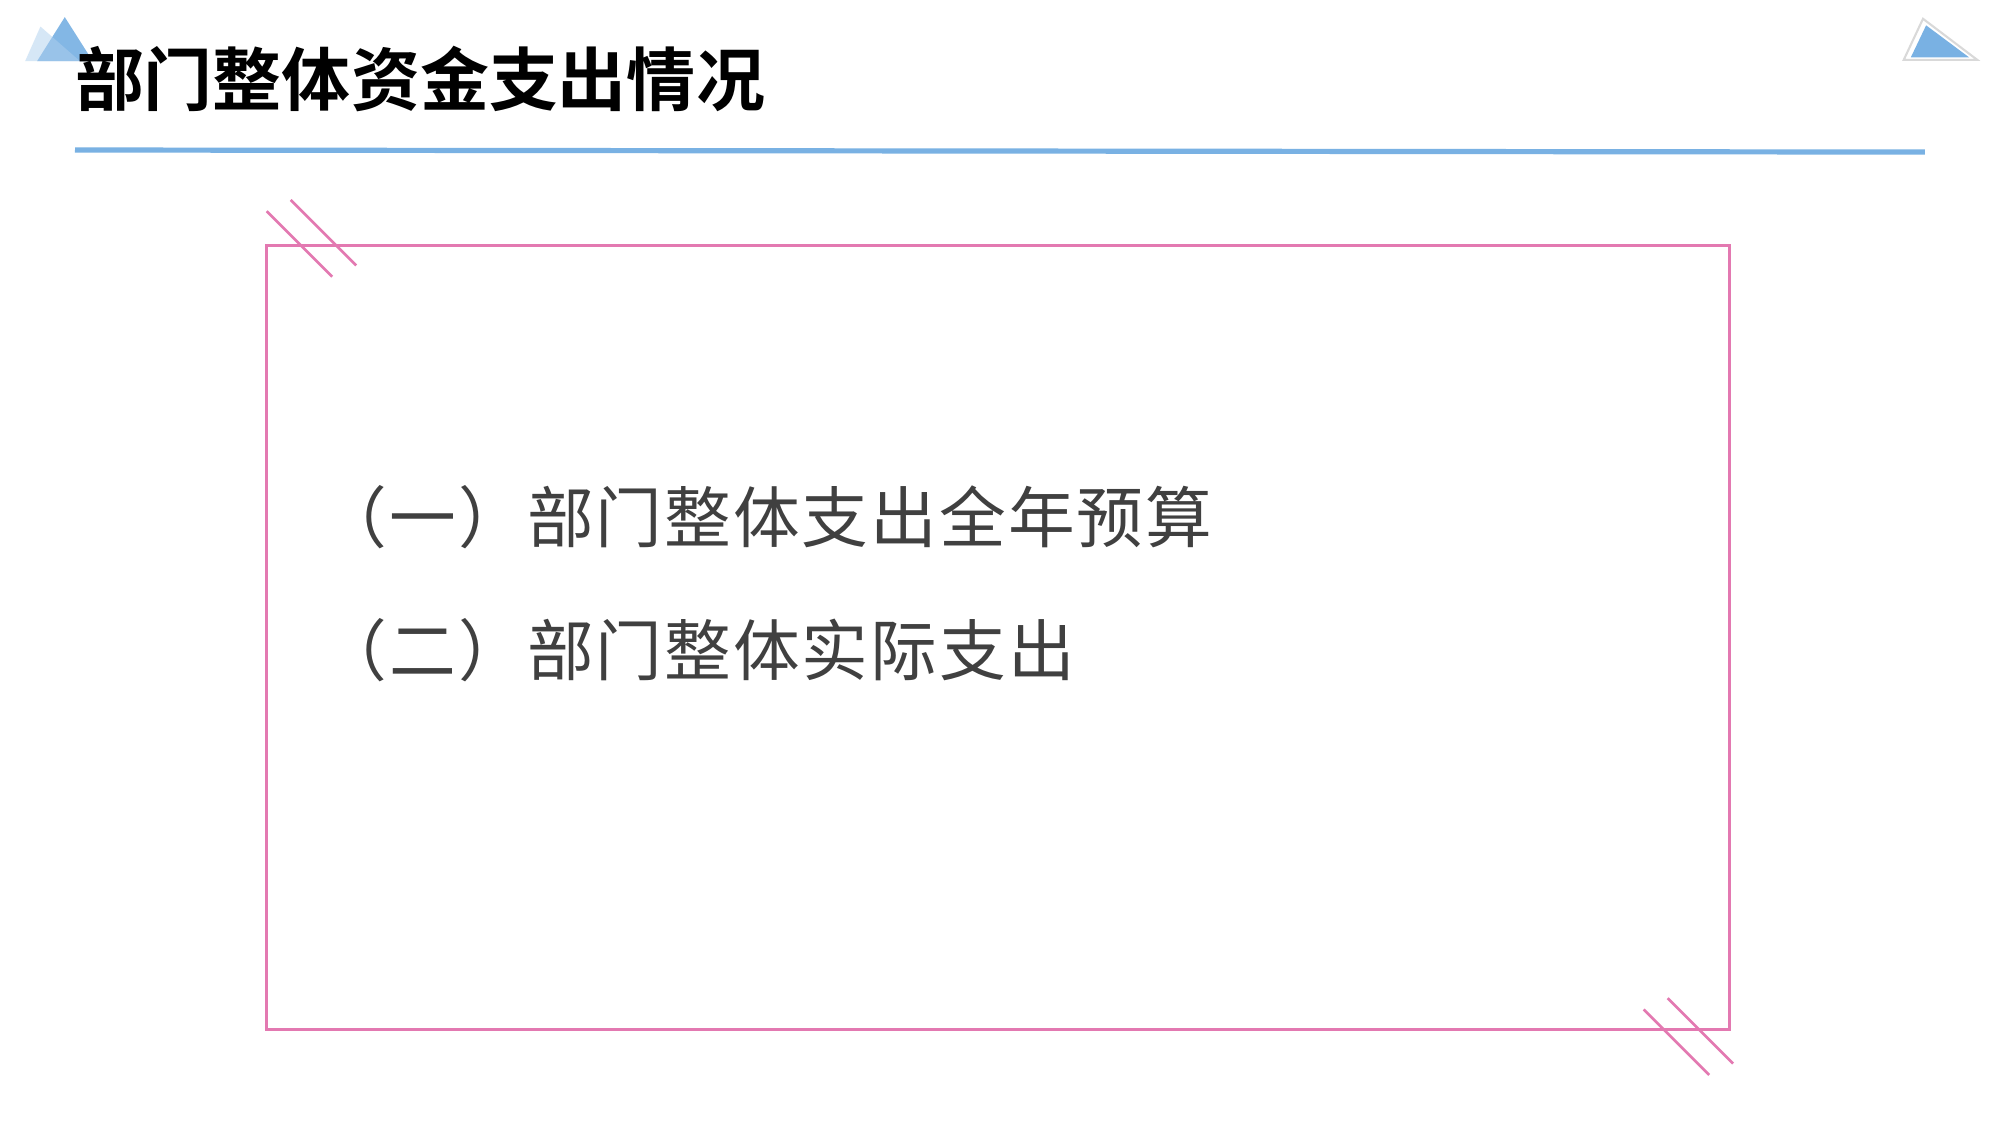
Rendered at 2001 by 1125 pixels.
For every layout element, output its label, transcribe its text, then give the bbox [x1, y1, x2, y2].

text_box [290, 199, 357, 266]
text_box [266, 244, 1730, 1030]
text_box （一）部门整体支出全年预算 （二）部门整体实际支出 [310, 320, 1686, 947]
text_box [25, 17, 1978, 62]
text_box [1643, 1009, 1710, 1075]
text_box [1667, 998, 1734, 1064]
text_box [266, 211, 333, 277]
text_box 部门整体资金支出情况 [75, 62, 1925, 125]
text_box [74, 149, 1925, 153]
